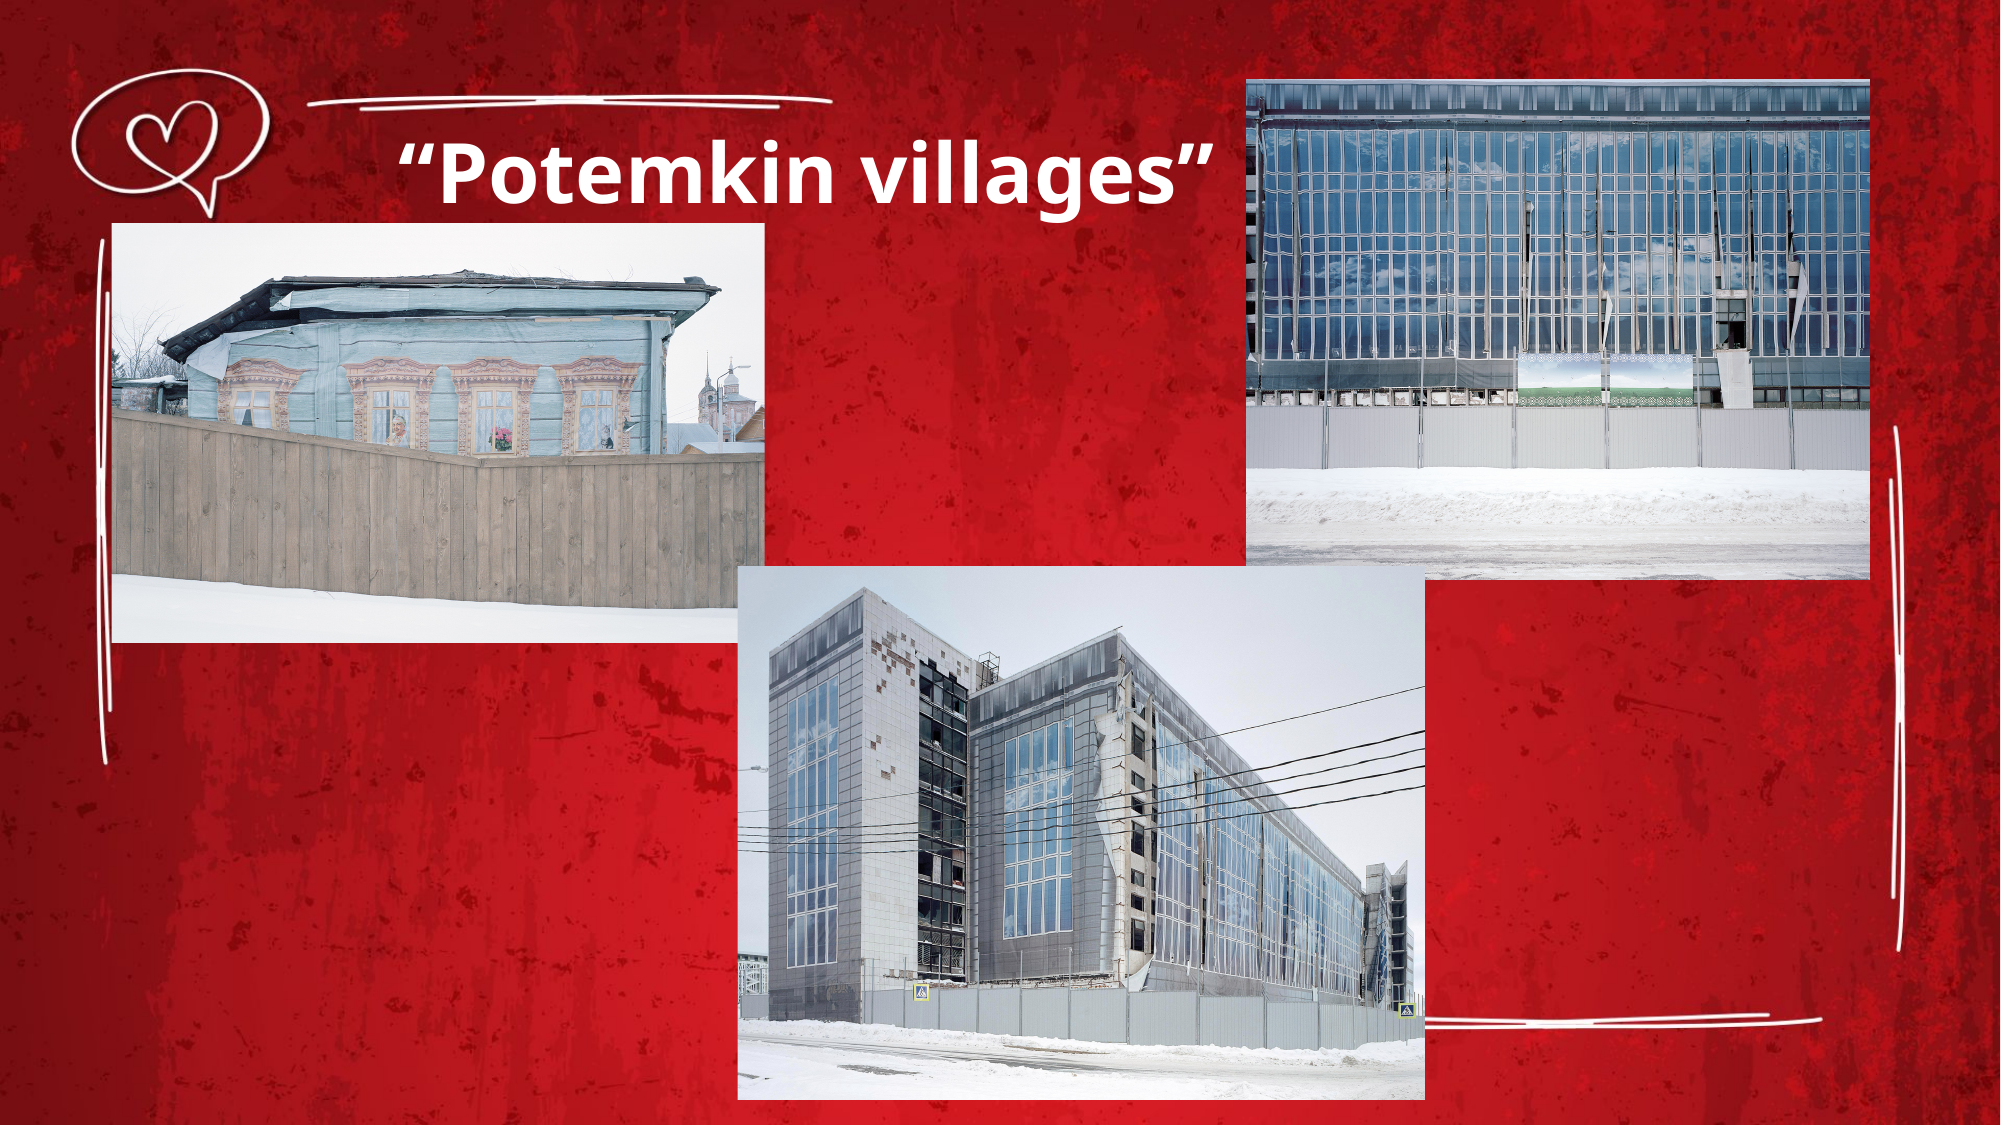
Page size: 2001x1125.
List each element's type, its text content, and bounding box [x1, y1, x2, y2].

list “Potemkin villages” [166, 33, 1447, 321]
picture [0, 0, 2001, 1125]
